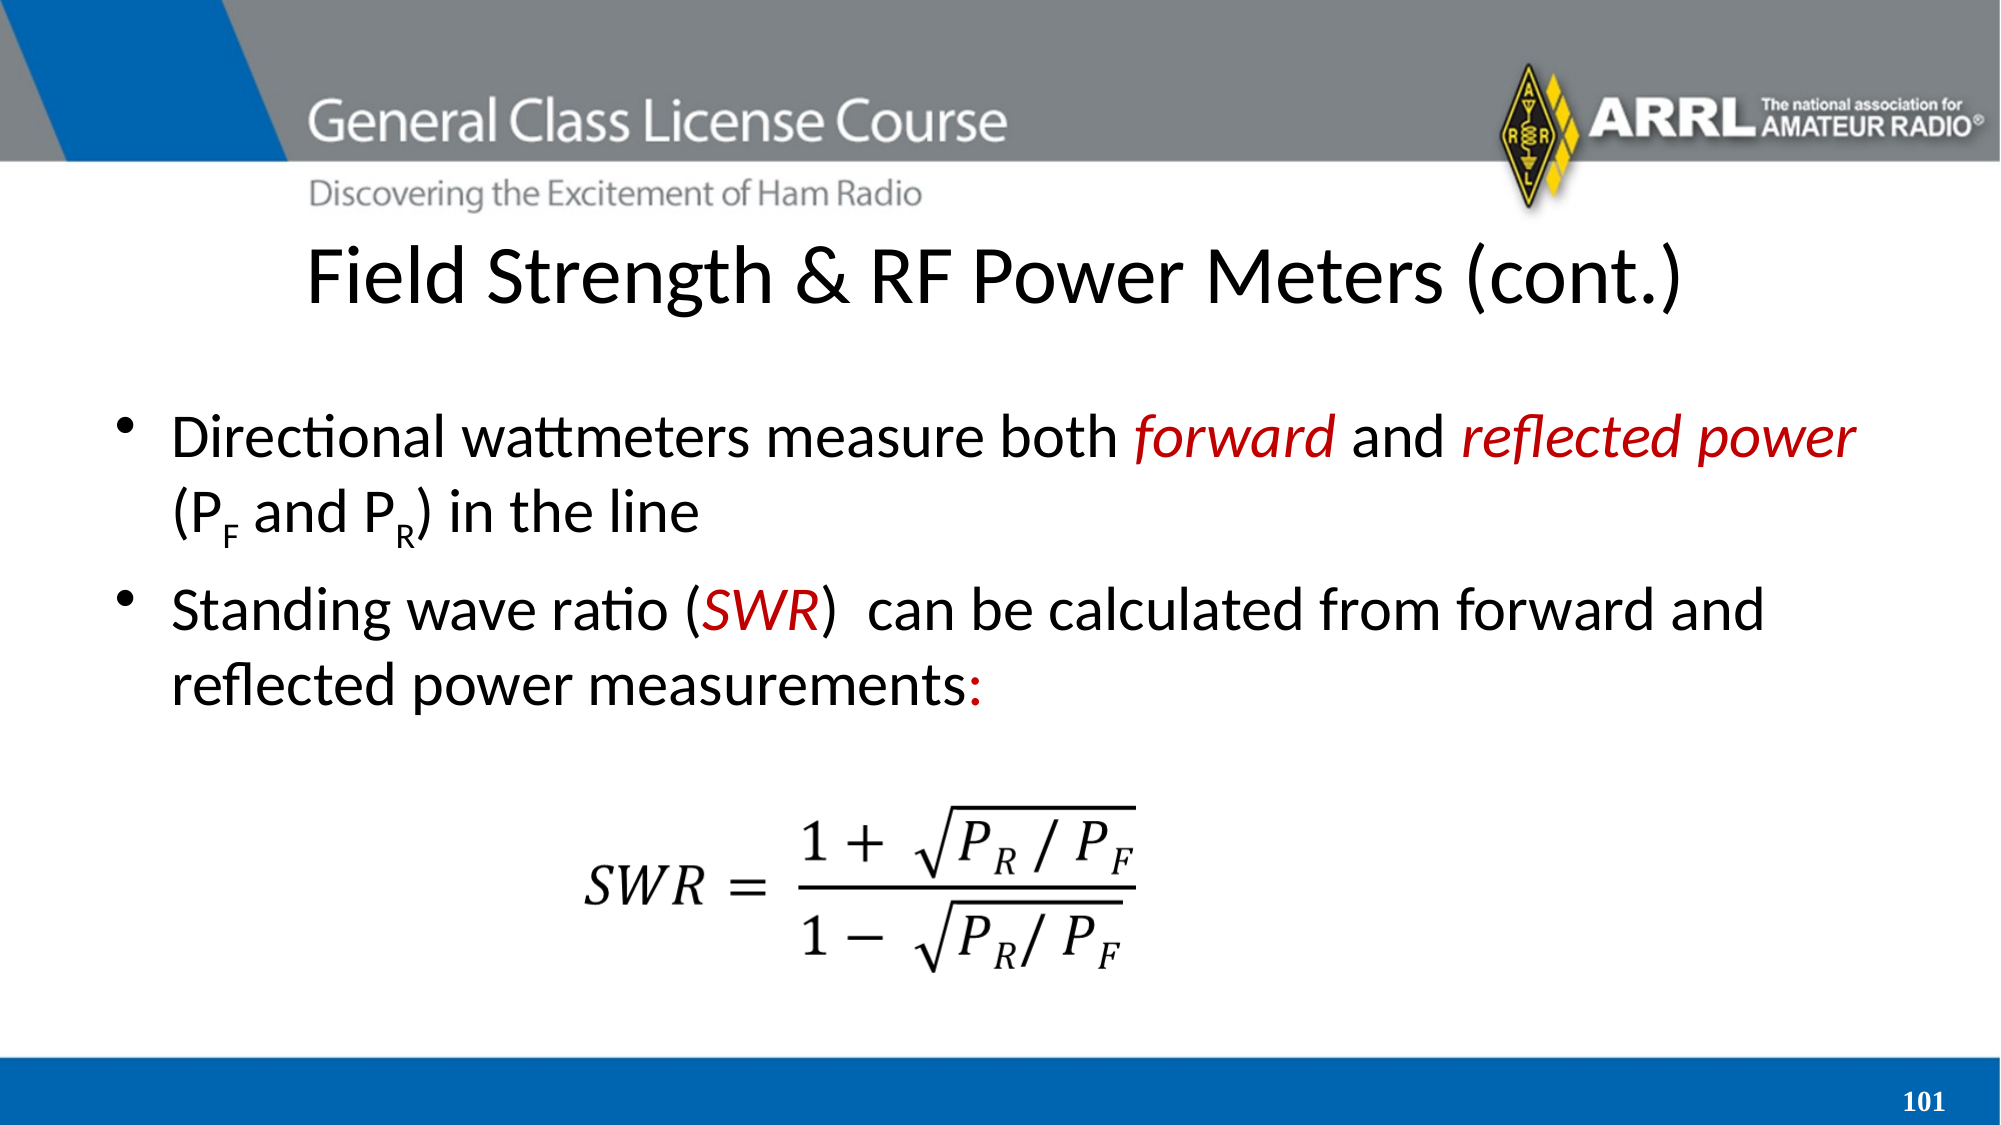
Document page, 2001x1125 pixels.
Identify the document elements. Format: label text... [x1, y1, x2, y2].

text_box [574, 793, 1146, 975]
picture [0, 0, 2001, 1125]
title Field Strength & RF Power Meters (cont.) [96, 212, 1897, 356]
list Directional wattmeters measure both forward and reflected power (PF and PR) in the line Standing wave ratio (SWR) can be calculated from forward and reflected power measurements: [99, 387, 1900, 738]
